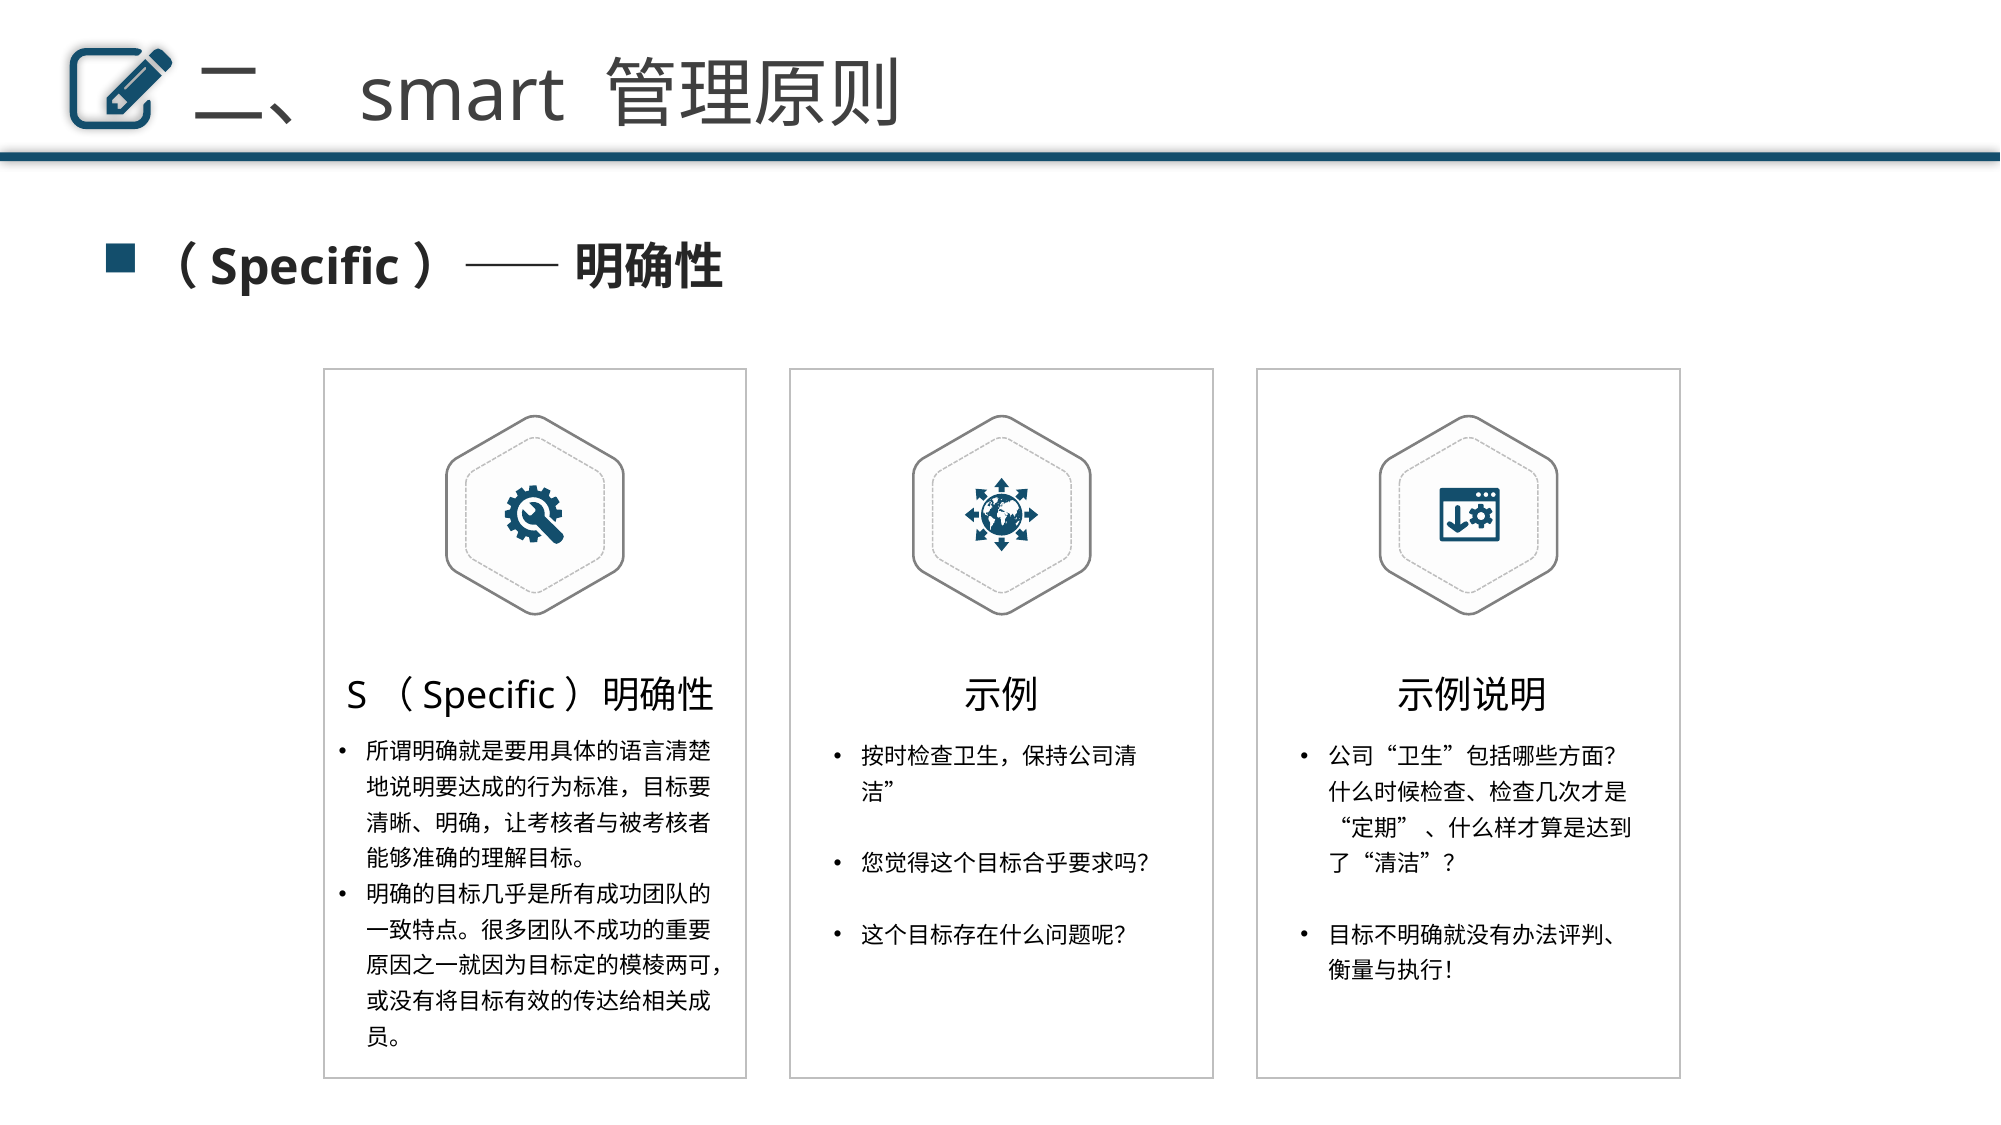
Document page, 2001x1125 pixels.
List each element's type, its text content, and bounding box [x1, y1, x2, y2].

text_box 二、smart 管理原则 [191, 45, 904, 136]
text_box 示例 [890, 663, 1114, 724]
text_box 所谓明确就是要用具体的语言清楚地说明要达成的行为标准，目标要清晰、明确，让考核者与被考核者能够准确的理解目标。 明确的目标几乎是所有成功团队的一致特点。很多团队不成功的重要原因之一就因为目标定的模棱两可，或没有将目标有效的传达给相关成员。 [323, 721, 747, 1058]
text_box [1439, 487, 1500, 542]
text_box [964, 477, 1039, 552]
text_box 示例说明 [1360, 663, 1584, 724]
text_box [913, 415, 1091, 615]
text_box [504, 485, 564, 544]
text_box [0, 151, 2000, 162]
text_box [789, 368, 1214, 1079]
text_box S（Specific）明确性 [323, 663, 747, 721]
text_box 公司“卫生”包括哪些方面？什么时候检查、检查几次才是“定期” 、什么样才算是达到了“清洁”？ 目标不明确就没有办法评判、衡量与执行！ [1285, 726, 1652, 991]
text_box [323, 1058, 747, 1079]
text_box （Specific）—— 明确性 [87, 227, 751, 302]
text_box [323, 368, 747, 663]
text_box 按时检查卫生，保持公司清洁” 您觉得这个目标合乎要求吗？ 这个目标存在什么问题呢？ [818, 726, 1185, 955]
text_box [69, 48, 151, 130]
text_box [148, 48, 173, 72]
text_box [106, 59, 162, 115]
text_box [1380, 415, 1558, 615]
text_box [1256, 368, 1681, 1079]
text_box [446, 415, 624, 615]
